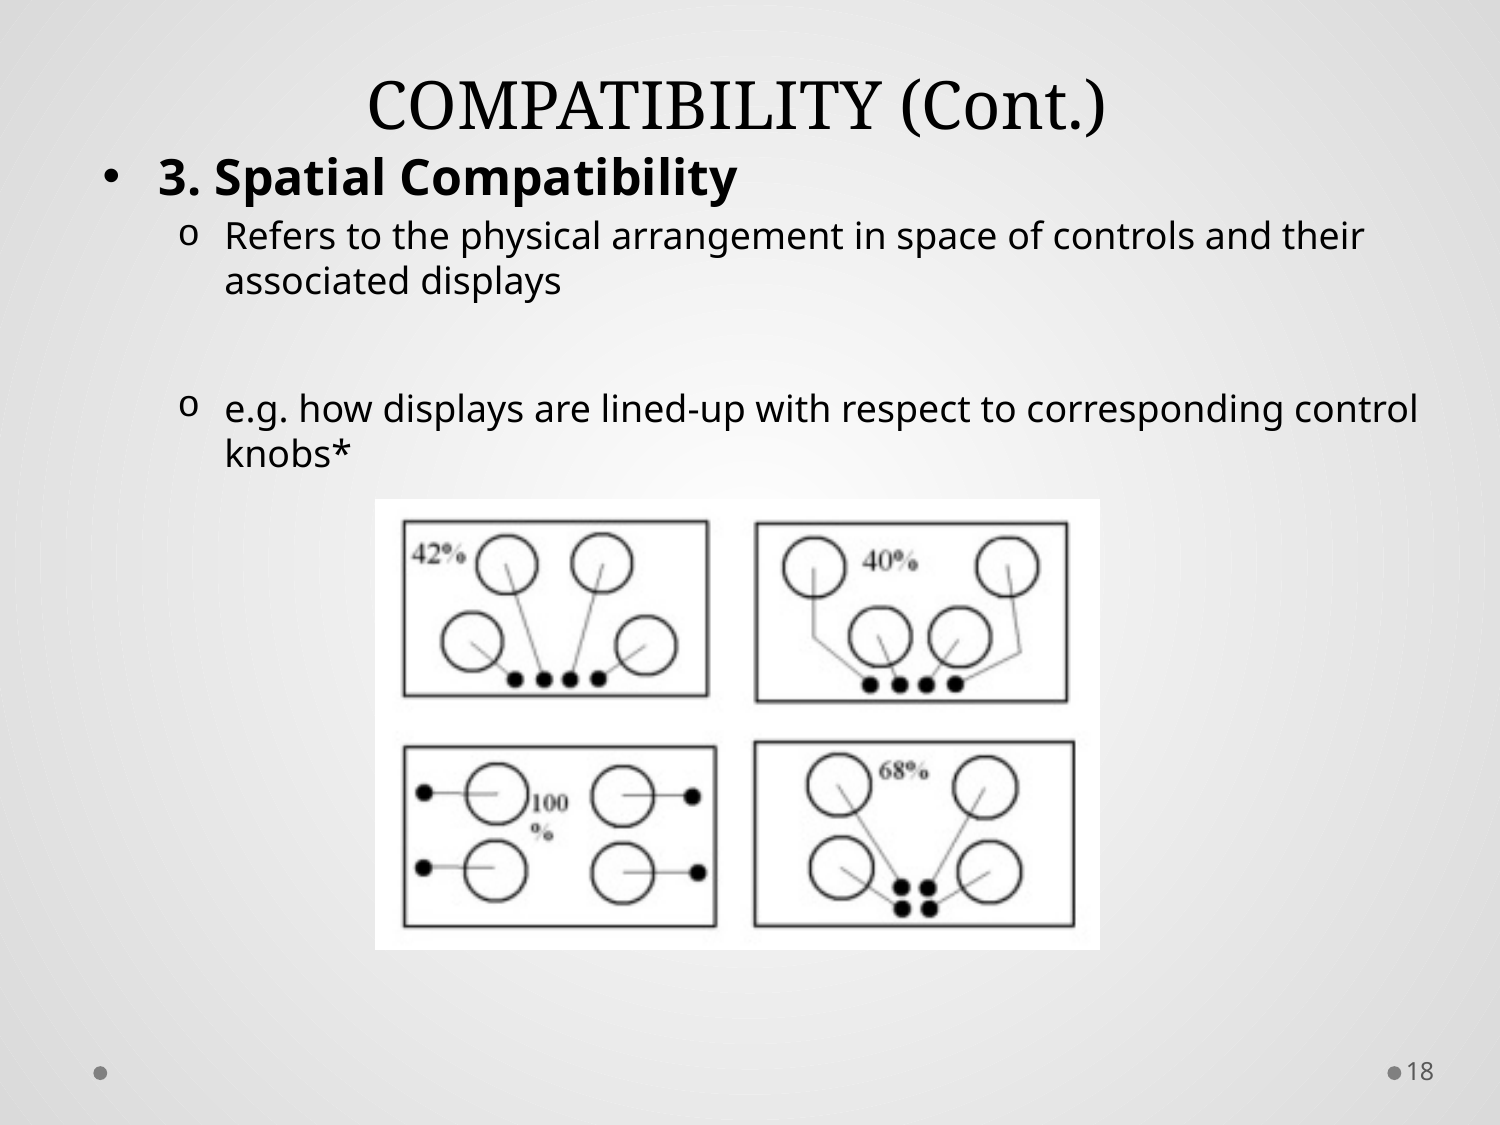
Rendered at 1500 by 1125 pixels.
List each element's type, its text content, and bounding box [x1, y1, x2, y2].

title COMPATIBILITY (Cont.) [62, 50, 1413, 150]
list 3. Spatial Compatibility Refers to the physical arrangement in space of controls and their associated displays e.g. how displays are lined-up with respect to corresponding control knobs* [87, 137, 1438, 1100]
slide_number 18 [1401, 1042, 1494, 1103]
picture [374, 499, 1101, 950]
